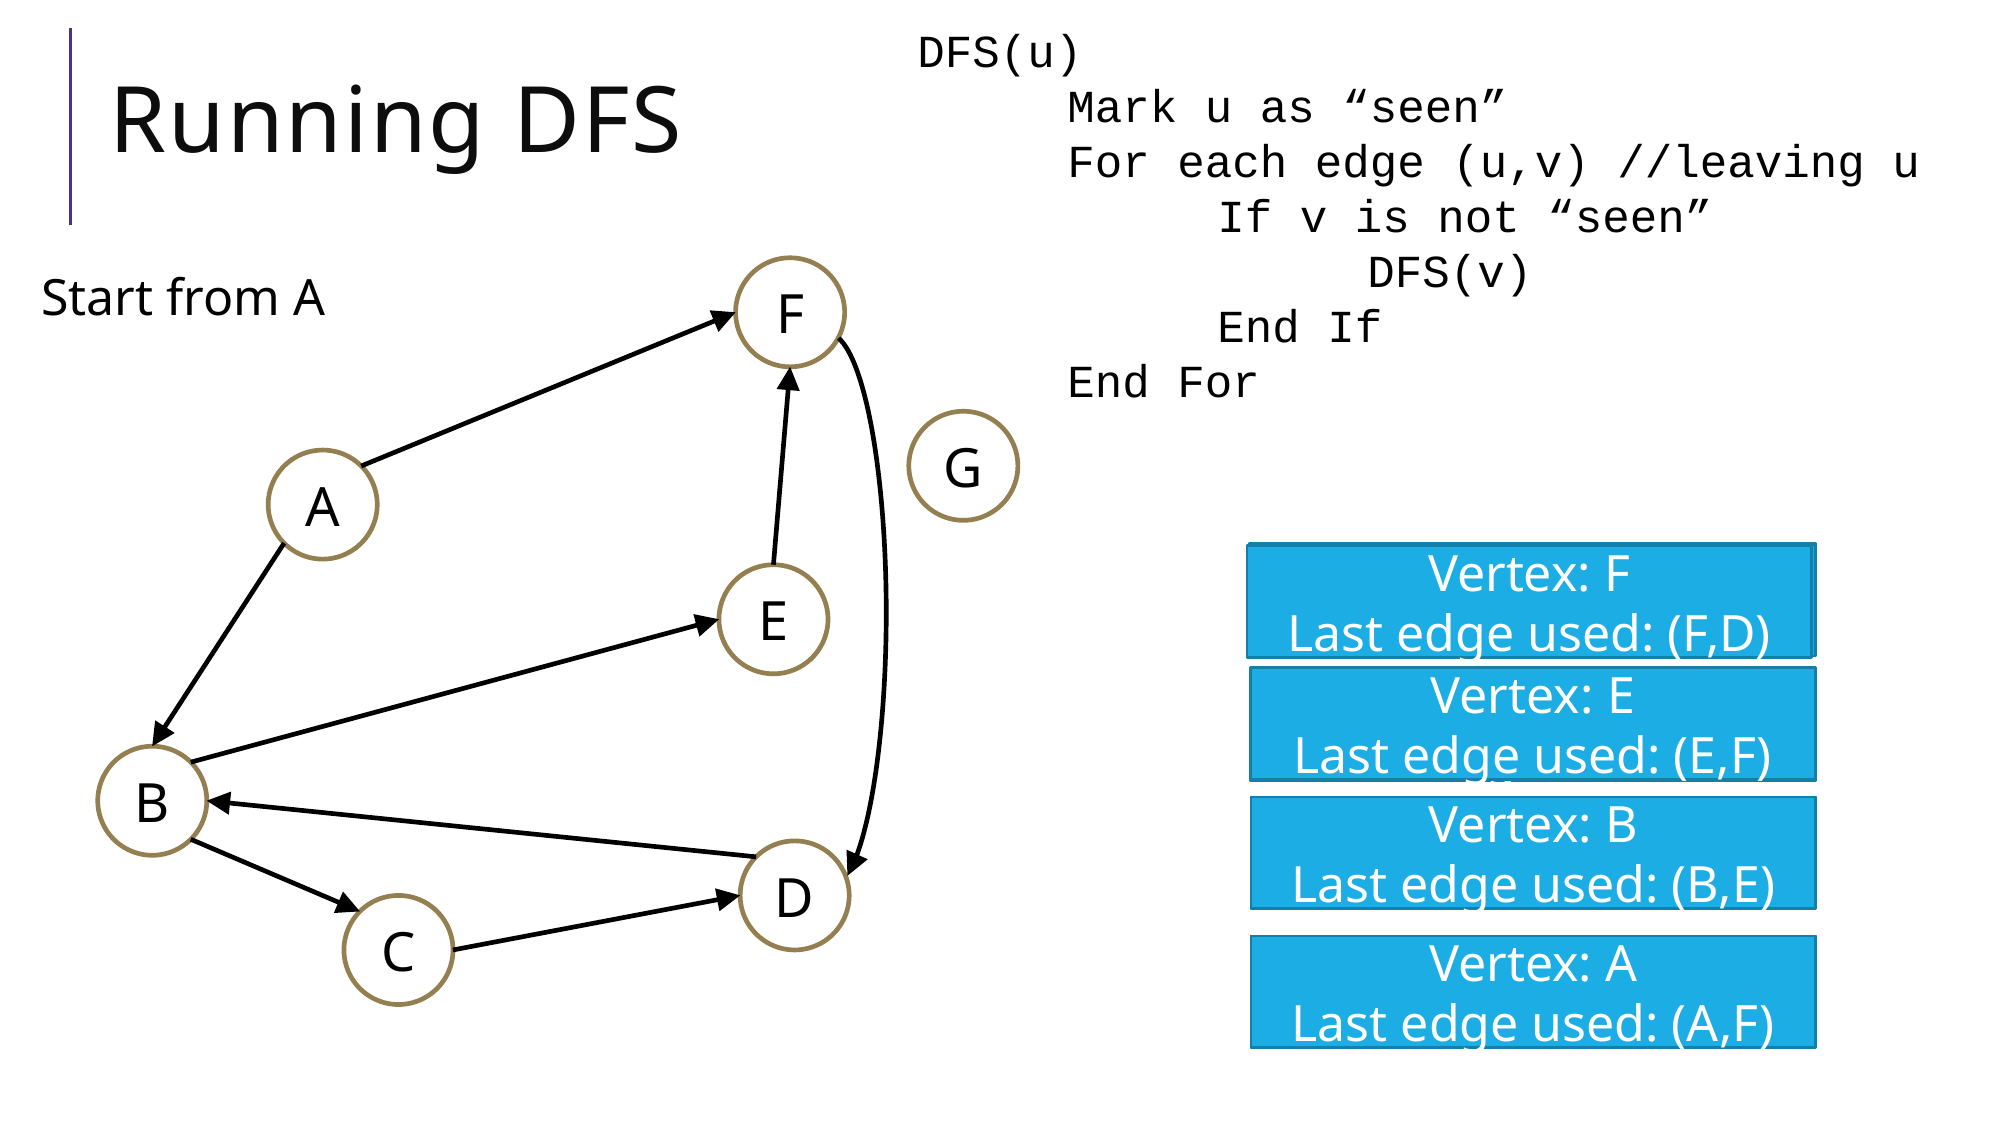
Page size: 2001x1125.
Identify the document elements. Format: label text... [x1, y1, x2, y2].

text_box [190, 618, 720, 763]
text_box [190, 839, 361, 912]
text_box Vertex: A Last edge used: (A,F) [1250, 935, 1817, 1049]
text_box Vertex: F Last edge used: (F,D) [1246, 544, 1813, 659]
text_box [206, 800, 757, 857]
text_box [452, 895, 741, 951]
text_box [151, 542, 285, 747]
text_box A [266, 448, 379, 561]
text_box [827, 337, 888, 876]
text_box D [739, 839, 851, 952]
text_box Vertex: B Last edge used: (B,E) [1250, 796, 1817, 910]
title Running DFS [94, 43, 902, 210]
text_box E [717, 563, 829, 676]
text_box Vertex: F Last edge used: --- [1249, 543, 1817, 657]
text_box F [734, 256, 846, 368]
text_box B [96, 745, 208, 857]
text_box Vertex: E Last edge used: (E,F) [1249, 666, 1817, 781]
text_box Start from A [26, 257, 569, 333]
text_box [360, 312, 736, 467]
text_box C [342, 894, 454, 1006]
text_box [773, 366, 791, 565]
text_box DFS(u) Mark u as “seen” For each edge (u,v) //leaving u If v is not “seen” DFS(v) End If End For [902, 14, 1973, 414]
text_box G [907, 409, 1020, 522]
